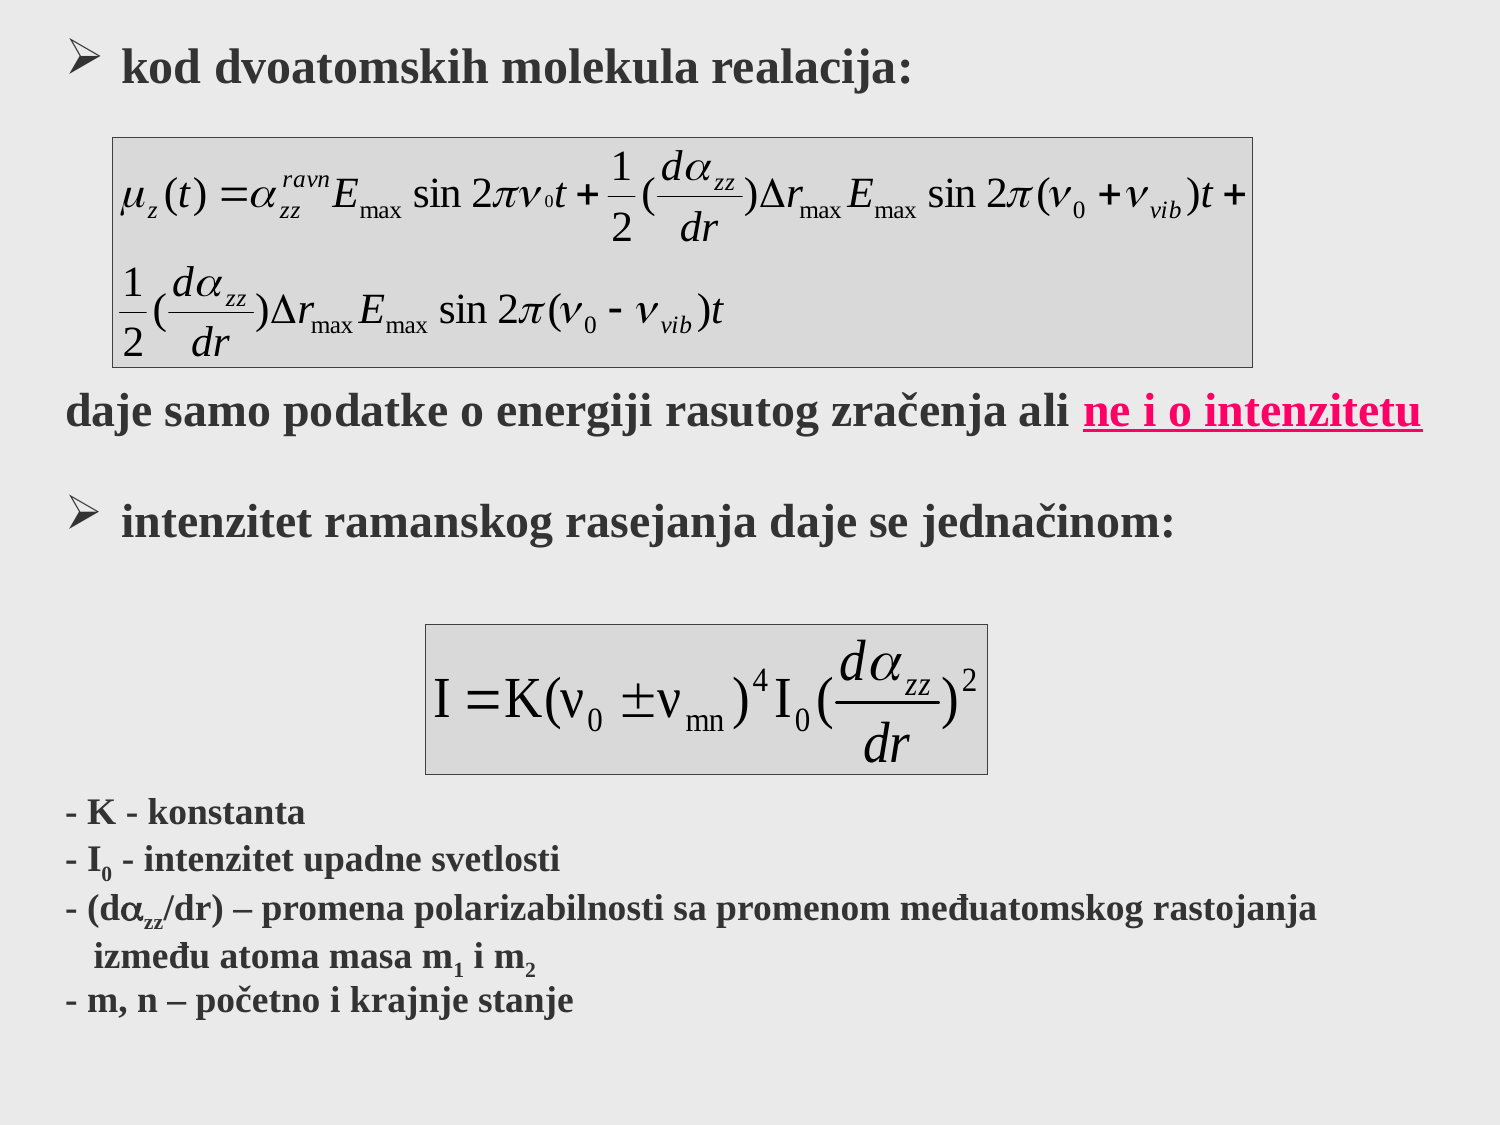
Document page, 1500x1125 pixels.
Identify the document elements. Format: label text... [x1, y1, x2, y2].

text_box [112, 137, 1254, 368]
list kod dvoatomskih molekula realacija: daje samo podatke o energiji rasutog zračenja ali ne i o intenzitetu intenzitet ramanskog rasejanja daje se jednačinom: - K - konstanta - I0 - intenzitet upadne svetlosti - (dzz/dr) – promena polarizabilnosti sa promenom međuatomskog rastojanja između atoma masa m1 i m2 - m, n – početno i krajnje stanje [50, 37, 1463, 530]
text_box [424, 624, 988, 776]
list kod dvoatomskih molekula realacija: daje samo podatke o energiji rasutog zračenja ali ne i o intenzitetu intenzitet ramanskog rasejanja daje se jednačinom: - K - konstanta - I0 - intenzitet upadne svetlosti - (dzz/dr) – promena polarizabilnosti sa promenom međuatomskog rastojanja između atoma masa m1 i m2 - m, n – početno i krajnje stanje [50, 531, 1463, 1025]
